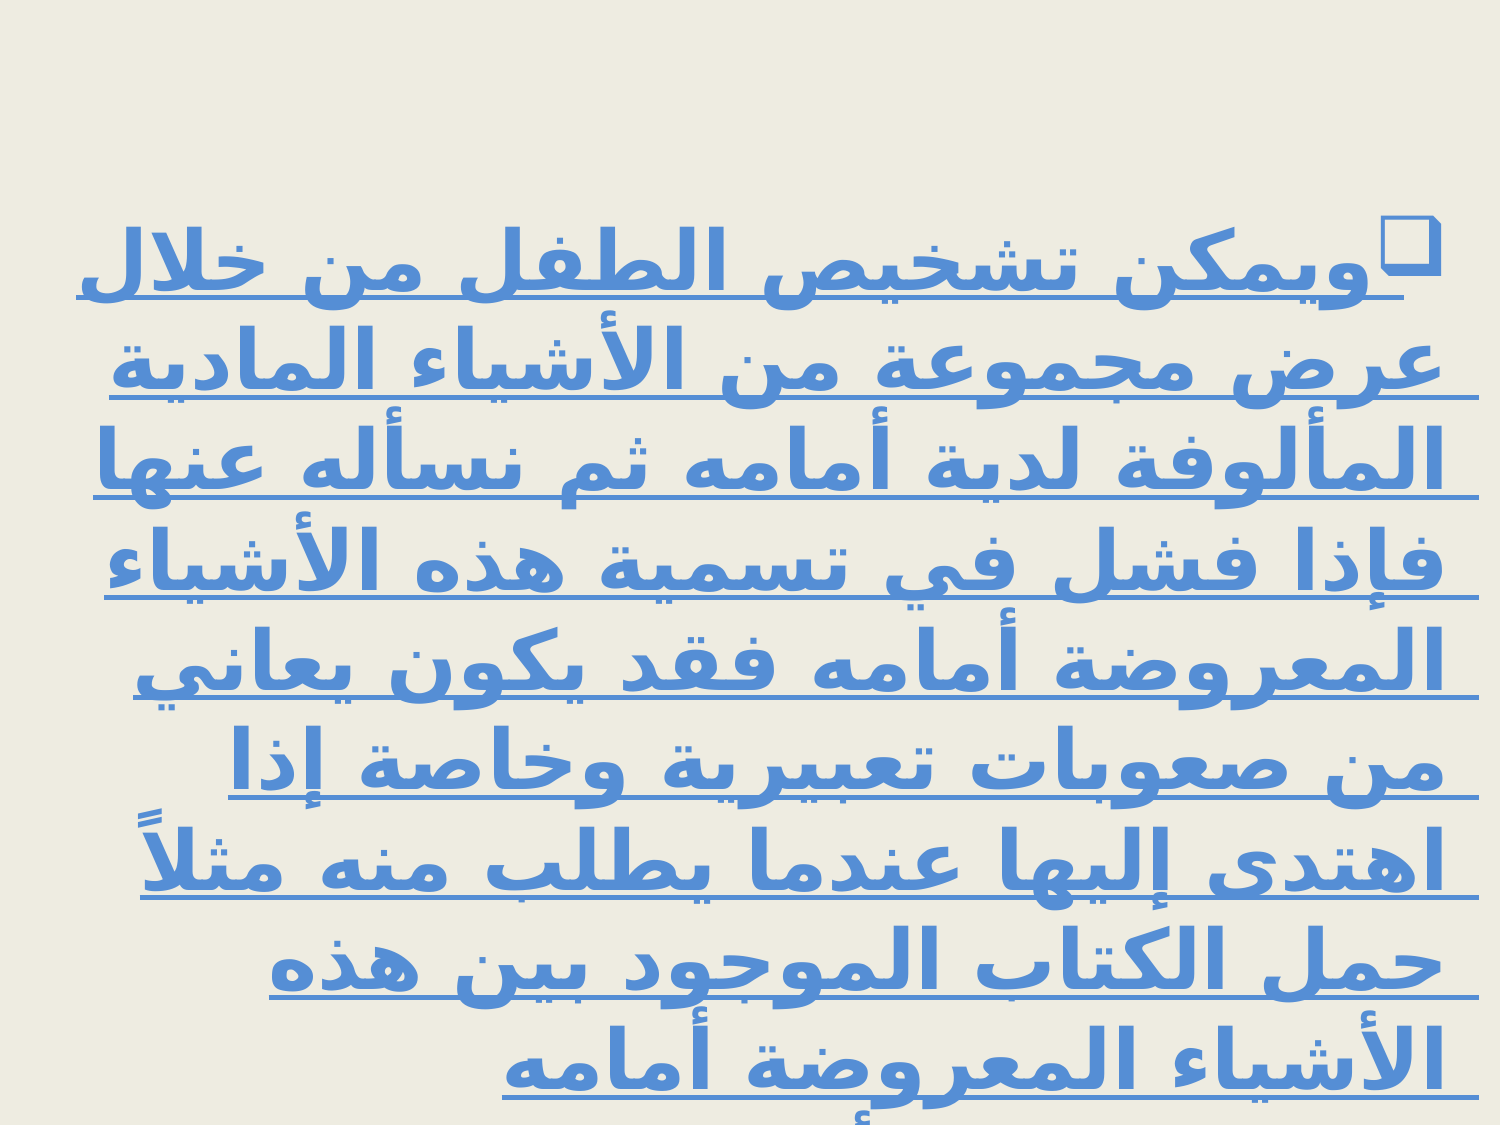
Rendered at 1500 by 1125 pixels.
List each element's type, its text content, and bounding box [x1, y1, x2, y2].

subtitle ويمكن تشخيص الطفل من خلال عرض مجموعة من الأشياء المادية المألوفة لدية أمامه ثم نسأله عنها فإذا فشل في تسمية هذه الأشياء المعروضة أمامه فقد يكون يعاني من صعوبات تعبيرية وخاصة إذا اهتدى إليها عندما يطلب منه مثلاً حمل الكتاب الموجود بين هذه الأشياء المعروضة أمامه ( الاختبارات الأدائية) وإذا فشل الطفل في بناء تراكيب وجمل لغوية سليمة, فقد يشير ذلك إلى صعوبة في تسلل وترتيب الكلمات (اللغة التكاملية). [58, 199, 1465, 1055]
